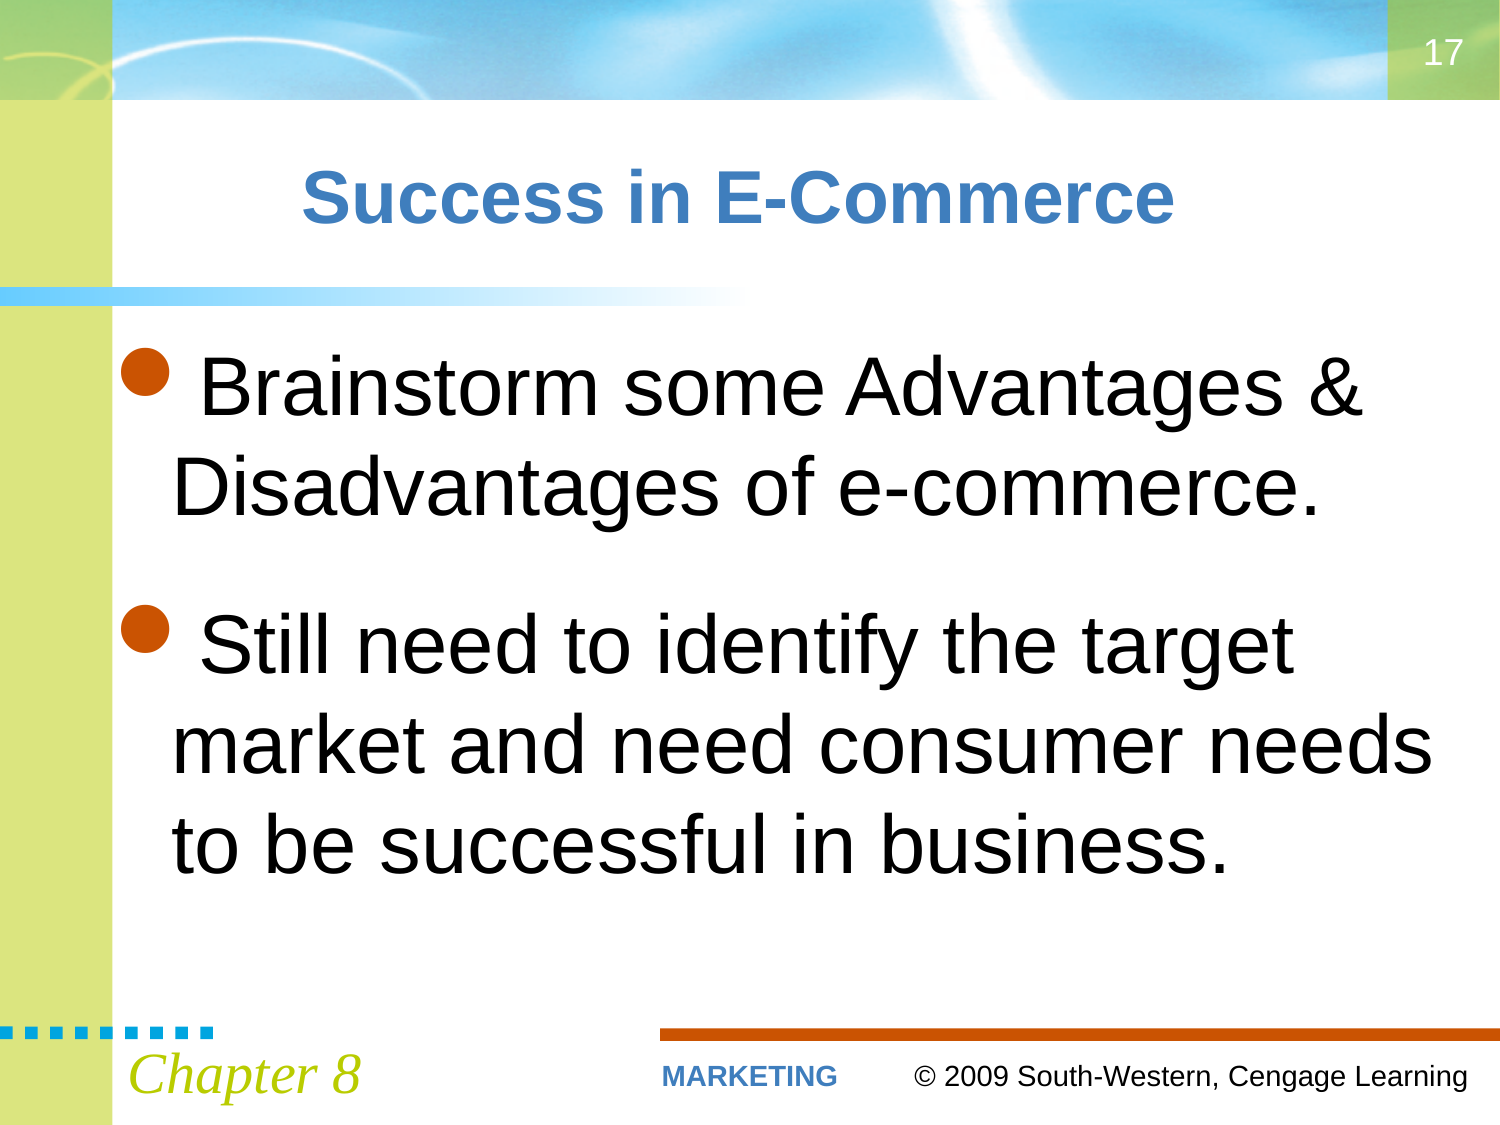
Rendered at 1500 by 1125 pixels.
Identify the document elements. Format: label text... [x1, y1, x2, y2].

title Success in E-Commerce [112, 99, 1388, 288]
footer Chapter 8 [112, 1012, 638, 1113]
list Brainstorm some Advantages & Disadvantages of e-commerce. Still need to identify the target market and need consumer needs to be successful in business. [99, 324, 1463, 1001]
slide_number 17 [1387, 0, 1500, 101]
